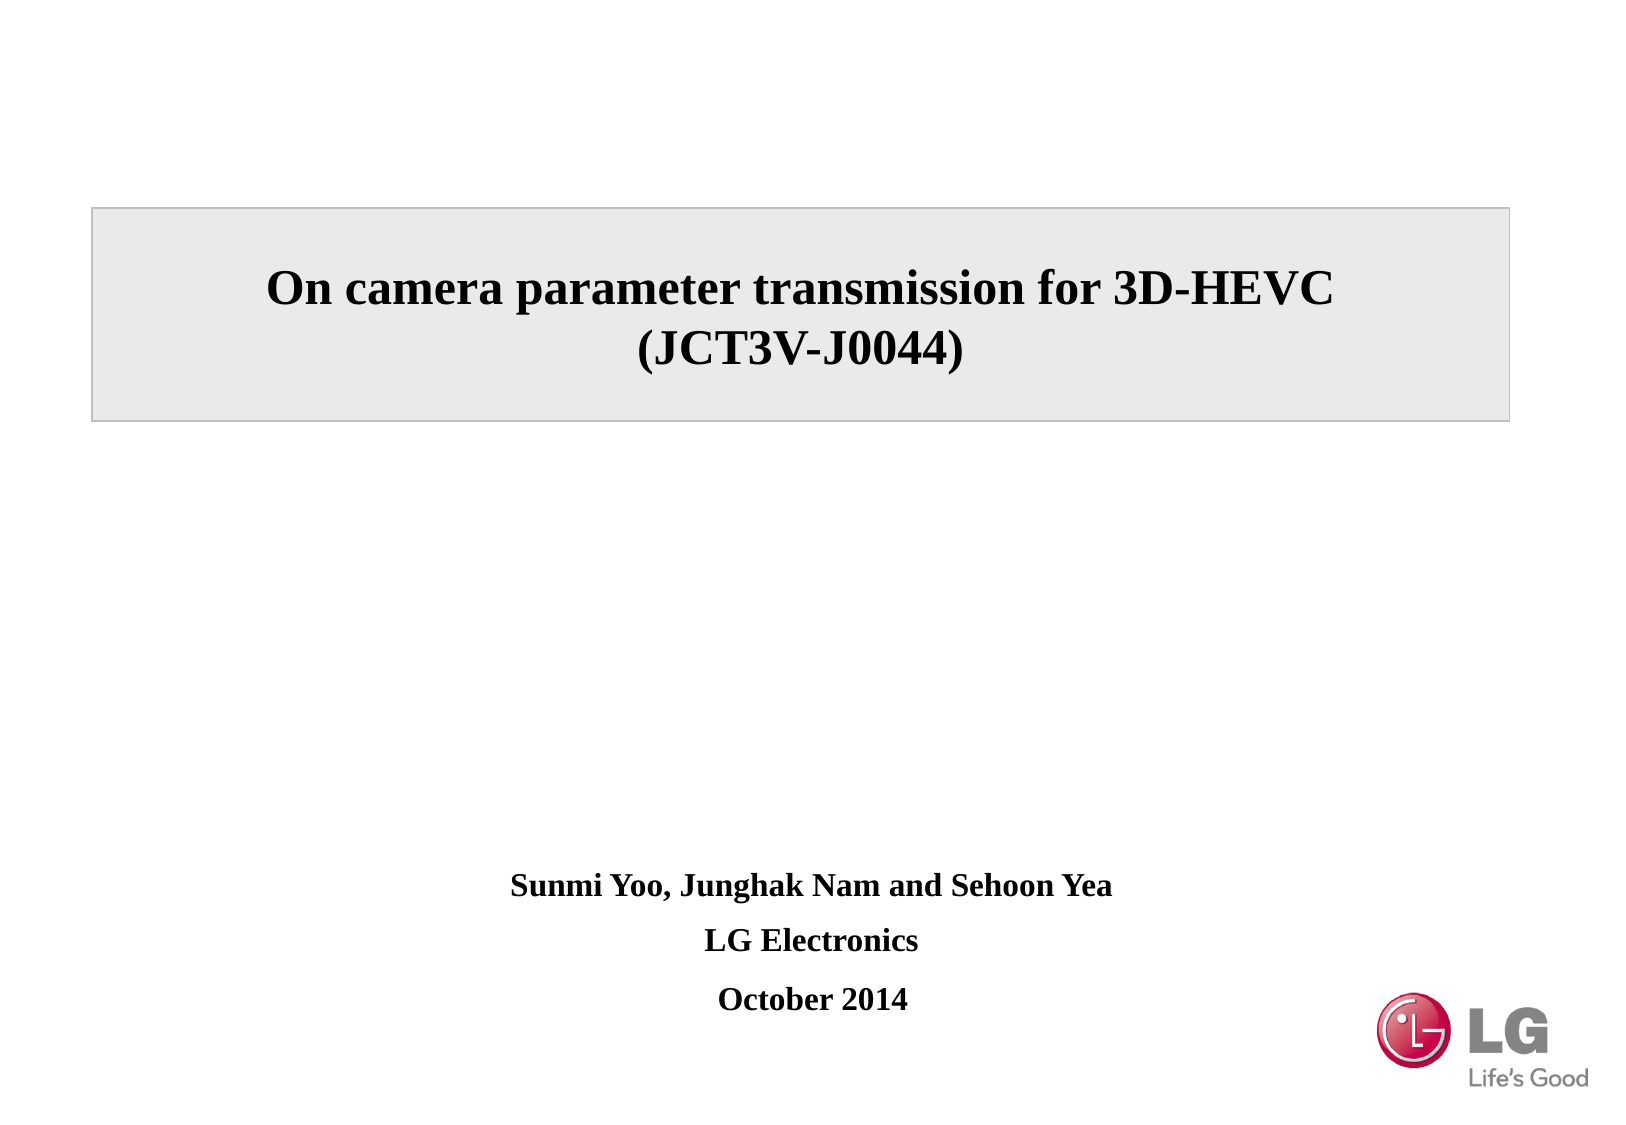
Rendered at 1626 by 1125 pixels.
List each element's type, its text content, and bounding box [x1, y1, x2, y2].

text_box LG Electronics [651, 910, 972, 966]
text_box On camera parameter transmission for 3D-HEVC (JCT3V-J0044) [91, 208, 1510, 421]
picture [1375, 985, 1588, 1093]
text_box October 2014 [665, 969, 961, 1024]
text_box Sunmi Yoo, Junghak Nam and Sehoon Yea [457, 855, 1167, 911]
